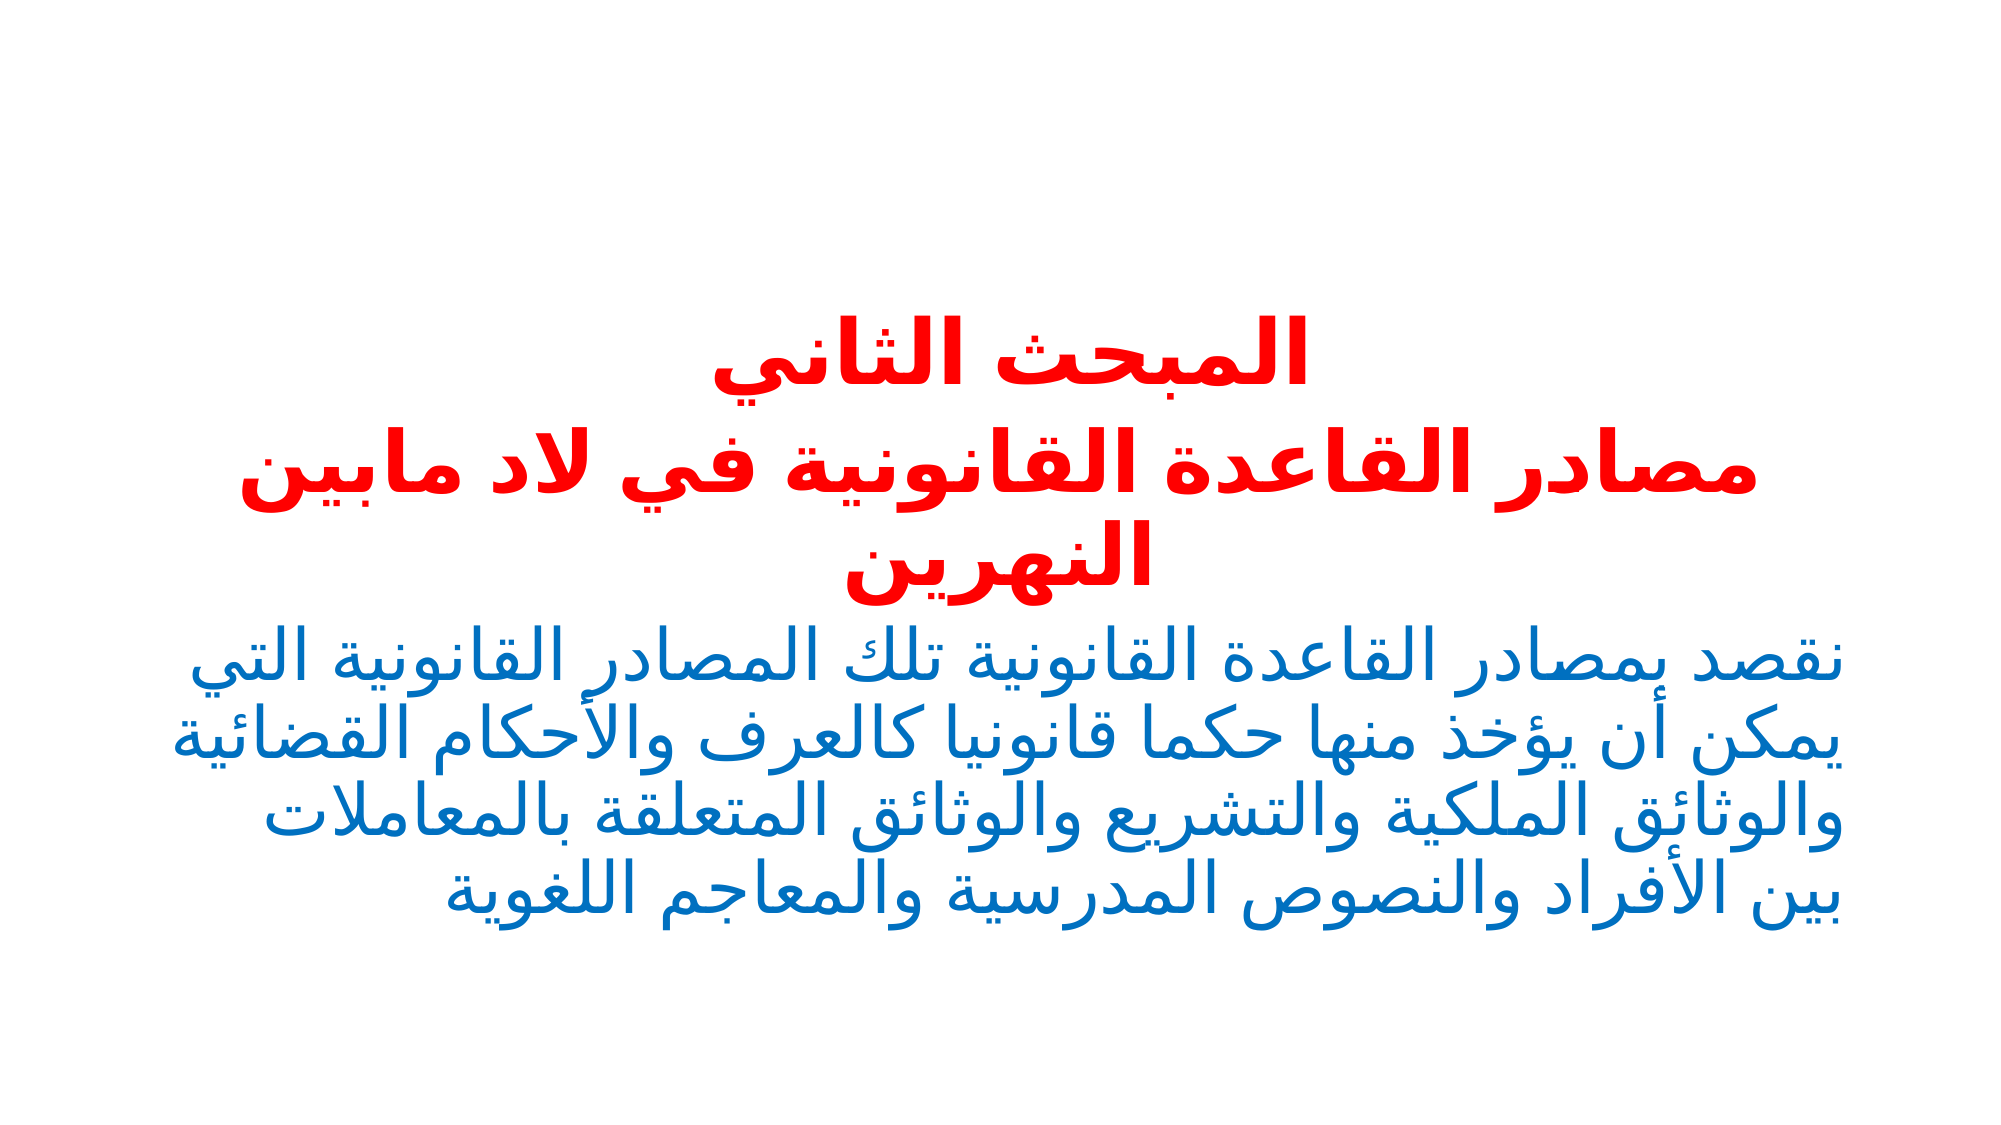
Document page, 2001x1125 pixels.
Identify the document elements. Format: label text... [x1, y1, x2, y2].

list المبحث الثاني مصادر القاعدة القانونية في لاد مابين النهرين نقصد بمصادر القاعدة القانونية تلك المصادر القانونية التي يمكن أن يؤخذ منها حكما قانونيا كالعرف والأحكام القضائية والوثائق الملكية والتشريع والوثائق المتعلقة بالمعاملات بين الأفراد والنصوص المدرسية والمعاجم اللغوية [137, 299, 1863, 1014]
